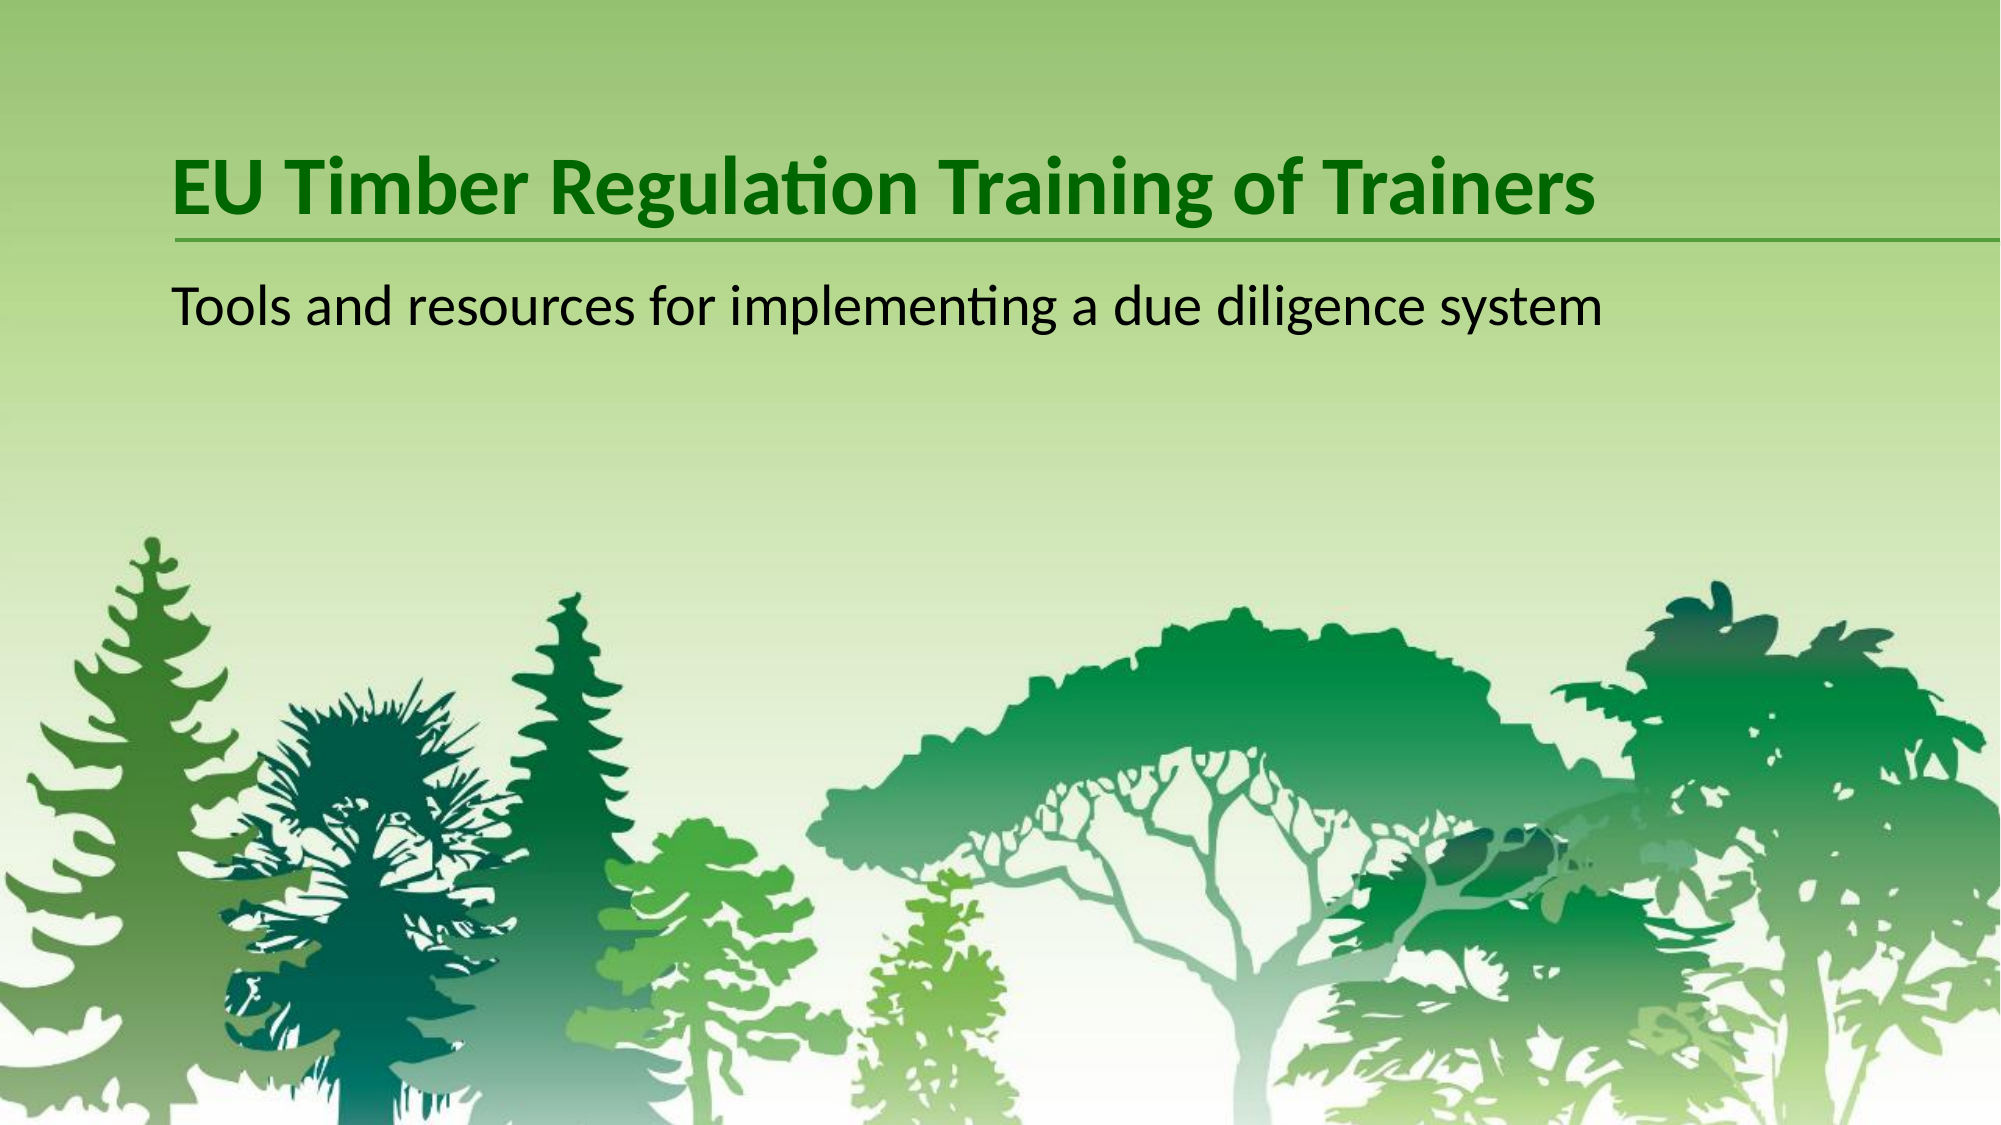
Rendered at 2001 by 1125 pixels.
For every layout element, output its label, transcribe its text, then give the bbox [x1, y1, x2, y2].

title EU Timber Regulation Training of Trainers [156, 95, 2000, 241]
subtitle Tools and resources for implementing a due diligence system [156, 267, 1657, 540]
slide_number 2 [1493, 1065, 1944, 1125]
picture [0, 0, 2001, 1125]
